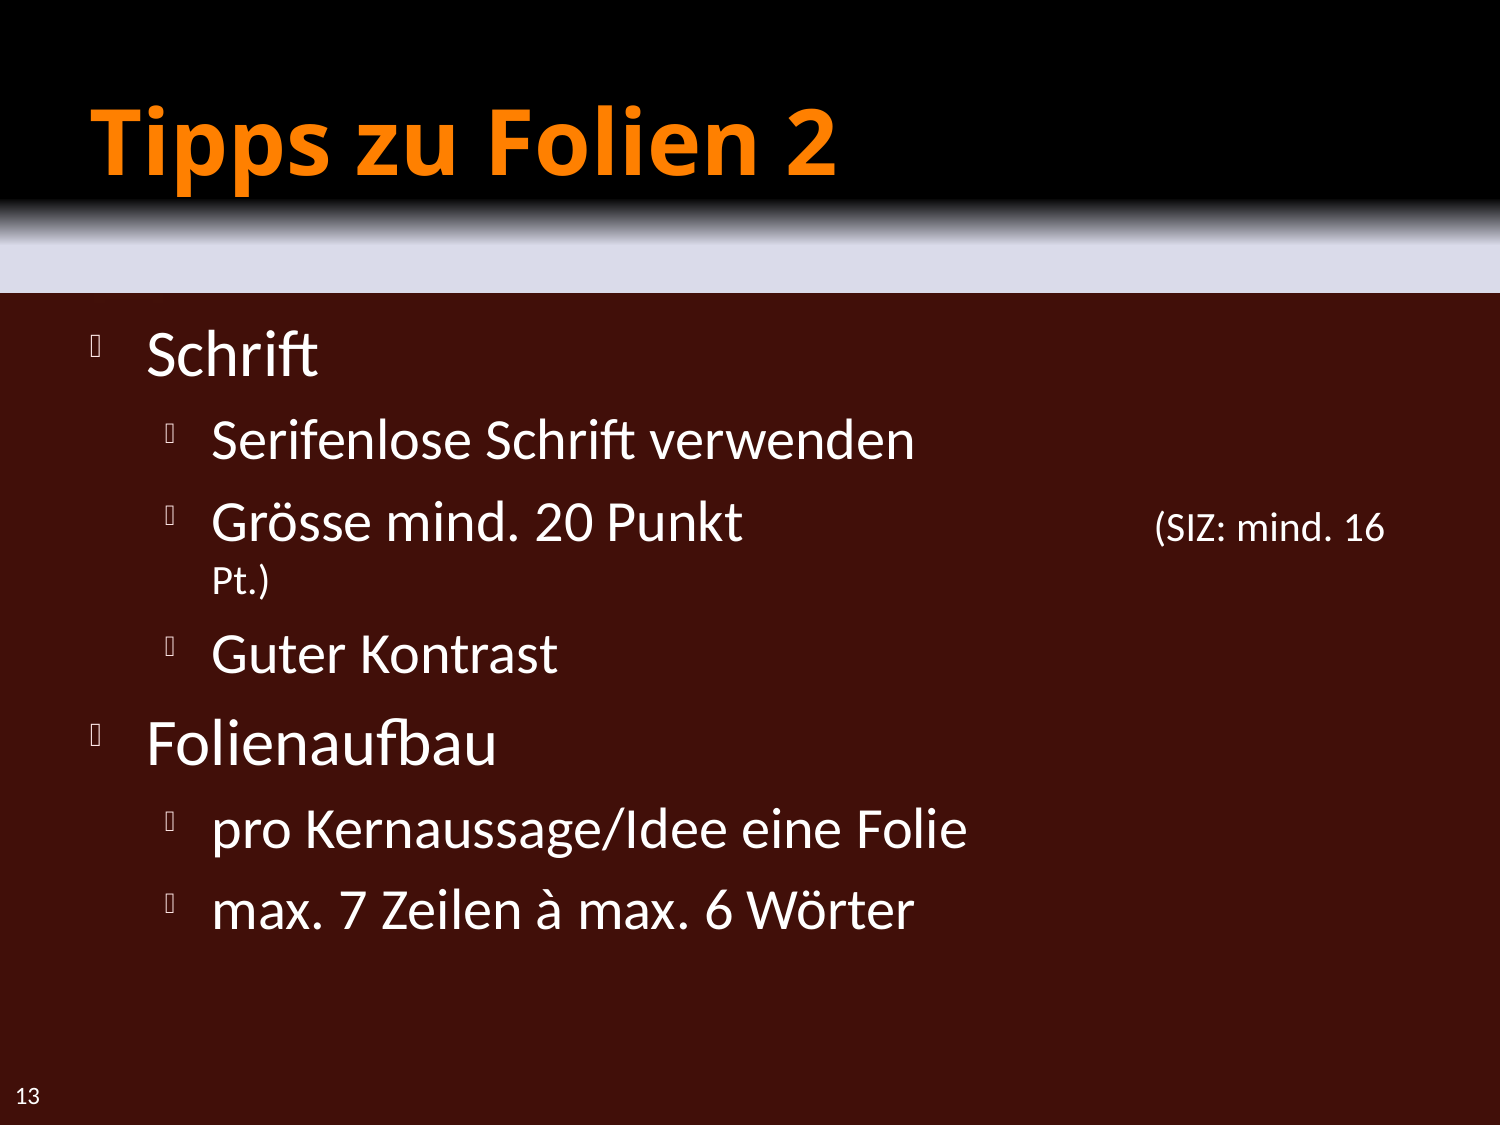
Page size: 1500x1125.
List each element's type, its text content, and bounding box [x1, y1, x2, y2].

title Tipps zu Folien 2 [75, 45, 1425, 233]
list Schrift Serifenlose Schrift verwenden Grösse mind. 20 Punkt (SIZ: mind. 16 Pt.) Guter Kontrast Folienaufbau pro Kernaussage/Idee eine Folie max. 7 Zeilen à max. 6 Wörter [75, 302, 1425, 1043]
slide_number 12 [0, 1065, 94, 1125]
